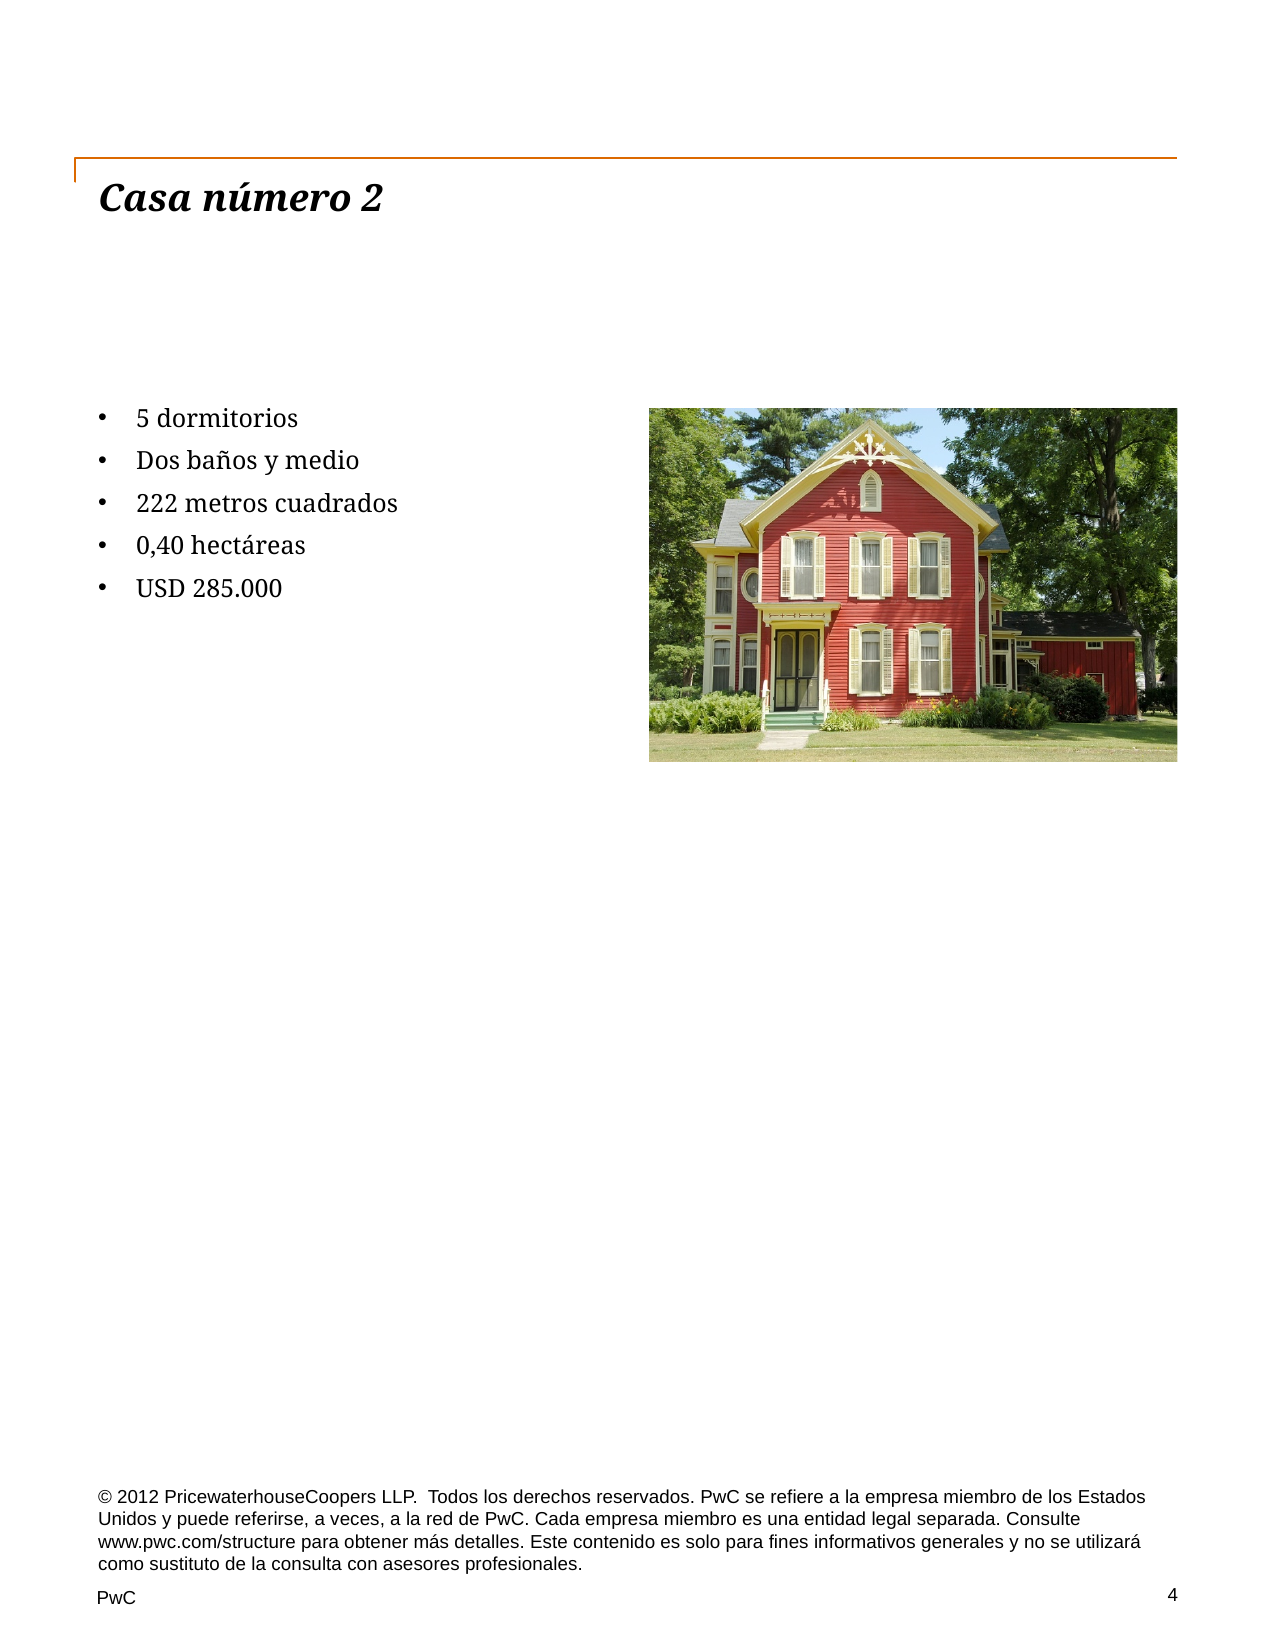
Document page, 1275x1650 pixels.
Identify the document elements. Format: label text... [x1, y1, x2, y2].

title Casa número 2 [98, 173, 1178, 220]
text_box © 2012 PricewaterhouseCoopers LLP. Todos los derechos reservados. PwC se refiere a la empresa miembro de los Estados Unidos y puede referirse, a veces, a la red de PwC. Cada empresa miembro es una entidad legal separada. Consulte www.pwc.com/structure para obtener más detalles. Este contenido es solo para fines informativos generales y no se utilizará como sustituto de la consulta con asesores profesionales. [98, 1484, 1178, 1575]
slide_number 4 [903, 1583, 1179, 1609]
list 5 dormitorios Dos baños y medio 222 metros cuadrados 0,40 hectáreas USD 285.000 [98, 402, 627, 1345]
picture [648, 407, 1178, 762]
